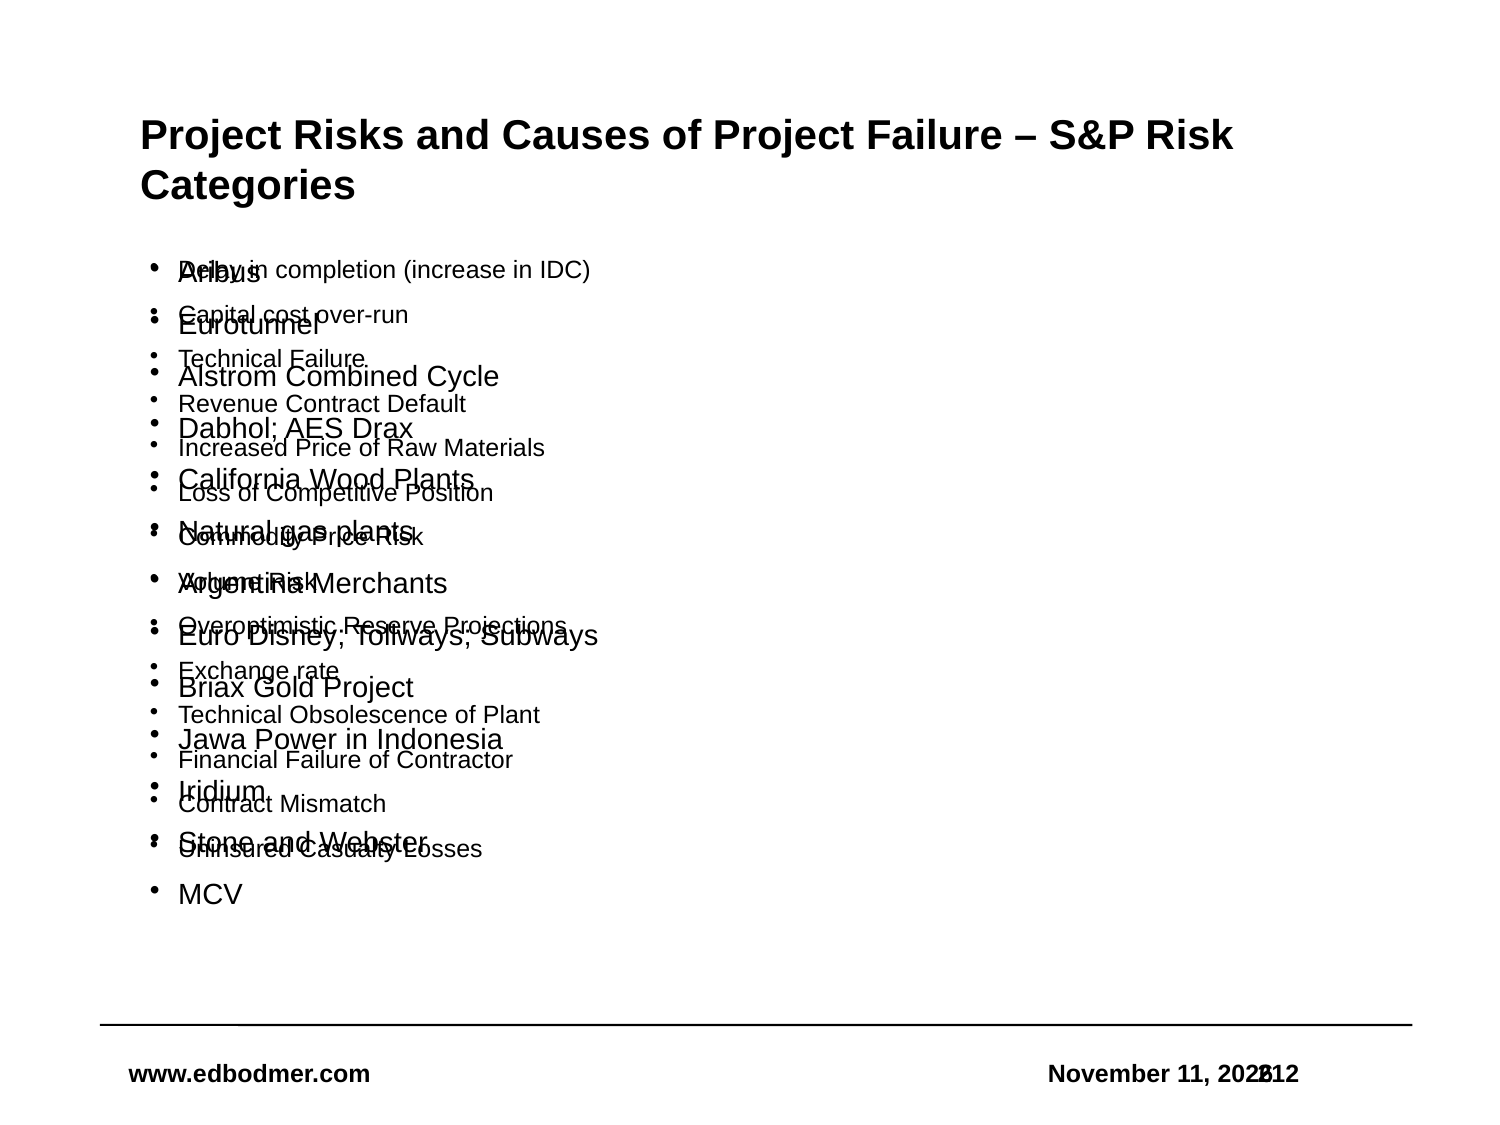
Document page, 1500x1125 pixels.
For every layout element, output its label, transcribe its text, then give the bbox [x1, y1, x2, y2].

title Project Risks and Causes of Project Failure – S&P Risk Categories [124, 99, 1288, 226]
list Aribus Eurotunnel Alstrom Combined Cycle Dabhol; AES Drax California Wood Plants Natural gas plants Argentina Merchants Euro Disney; Tollways; Subways Briax Gold Project Jawa Power in Indonesia Iridium Stone and Webster MCV [124, 249, 1376, 1001]
